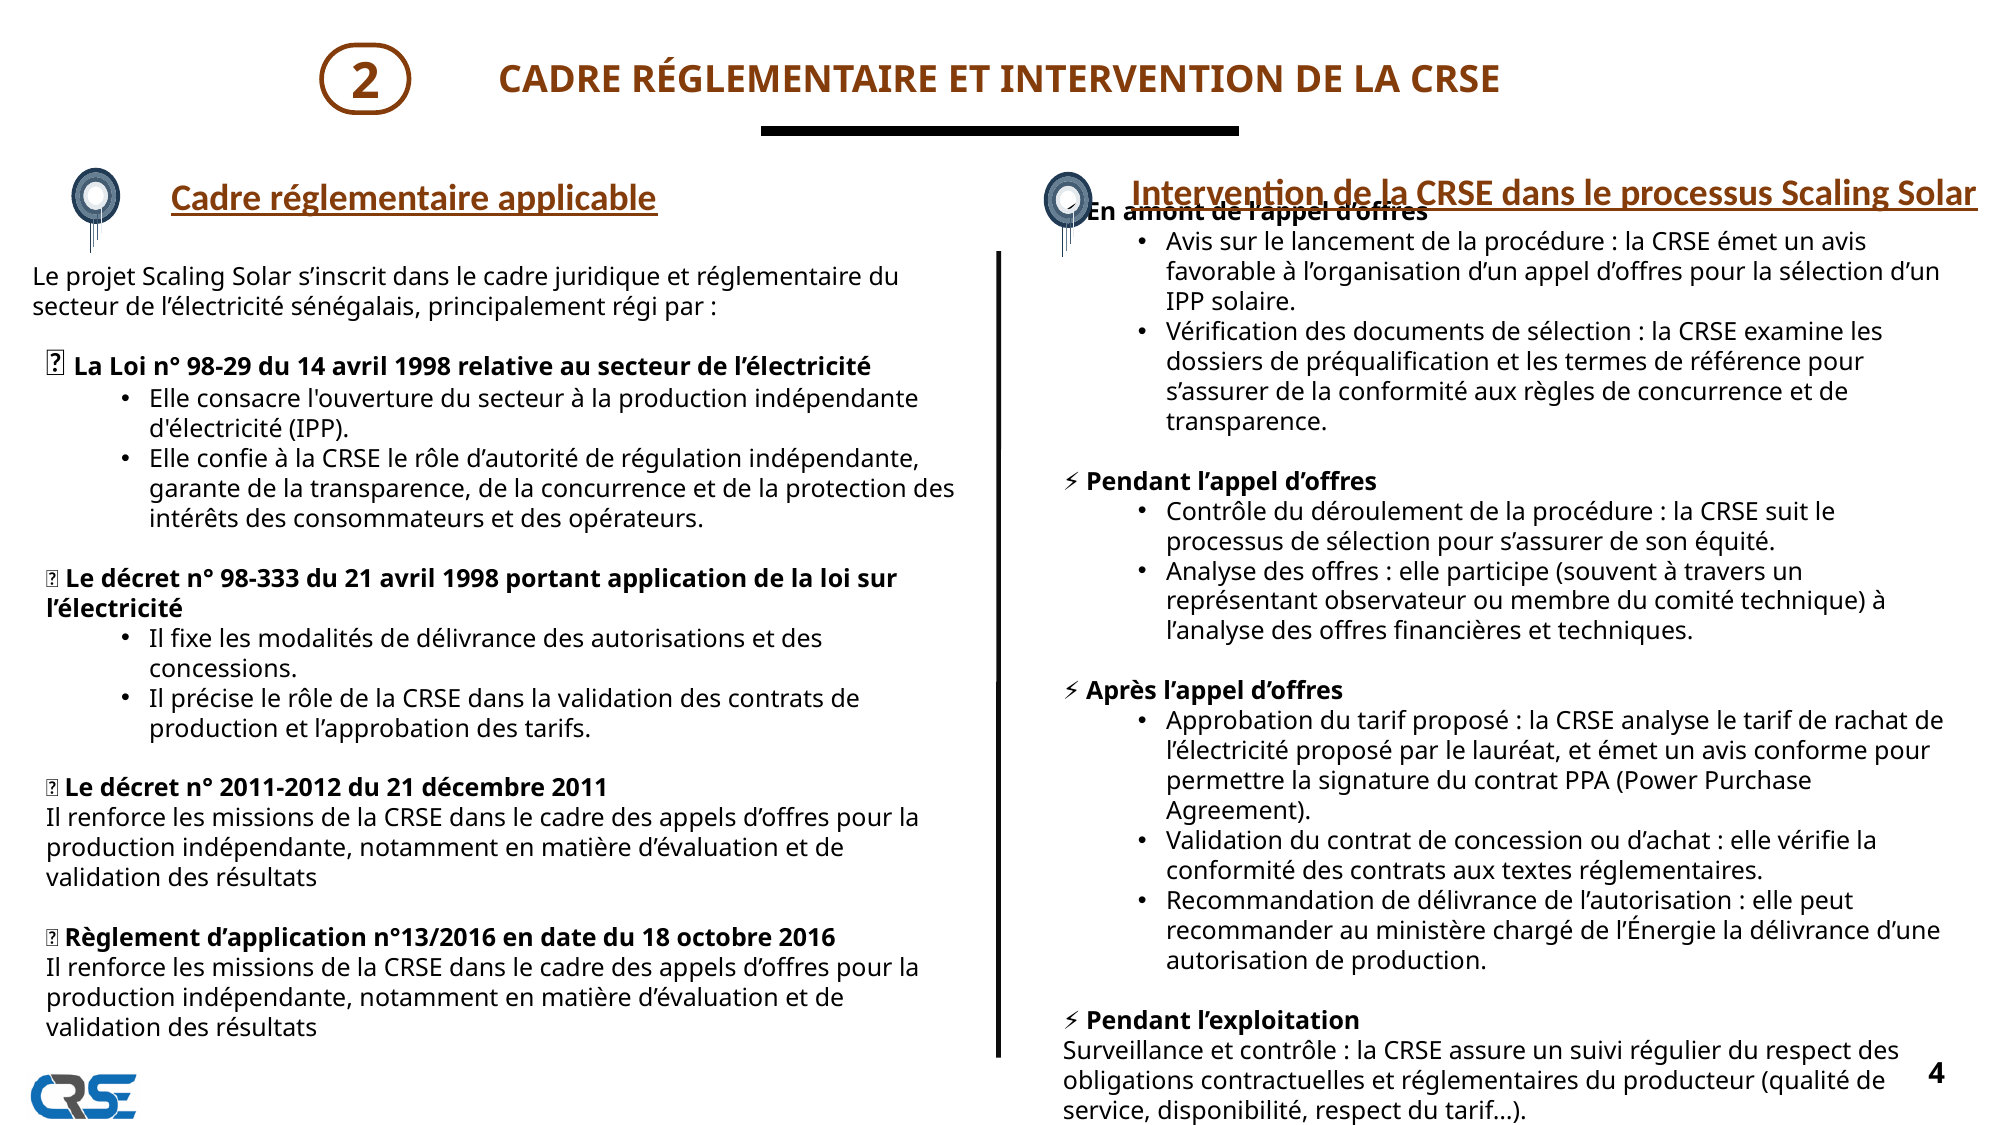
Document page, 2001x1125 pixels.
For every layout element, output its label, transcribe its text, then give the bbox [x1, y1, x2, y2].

text_box ⚡ En amont de l’appel d’offres Avis sur le lancement de la procédure : la CRSE émet un avis favorable à l’organisation d’un appel d’offres pour la sélection d’un IPP solaire. Vérification des documents de sélection : la CRSE examine les dossiers de préqualification et les termes de référence pour s’assurer de la conformité aux règles de concurrence et de transparence. ⚡ Pendant l’appel d’offres Contrôle du déroulement de la procédure : la CRSE suit le processus de sélection pour s’assurer de son équité. Analyse des offres : elle participe (souvent à travers un représentant observateur ou membre du comité technique) à l’analyse des offres financières et techniques. ⚡ Après l’appel d’offres Approbation du tarif proposé : la CRSE analyse le tarif de rachat de l’électricité proposé par le lauréat, et émet un avis conforme pour permettre la signature du contrat PPA (Power Purchase Agreement). Validation du contrat de concession ou d’achat : elle vérifie la conformité des contrats aux textes réglementaires. Recommandation de délivrance de l’autorisation : elle peut recommander au ministère chargé de l’Énergie la délivrance d’une autorisation de production. ⚡ Pendant l’exploitation Surveillance et contrôle : la CRSE assure un suivi régulier du respect des obligations contractuelles et réglementaires du producteur (qualité de service, disponibilité, respect du tarif…). [1047, 221, 1971, 1125]
text_box CADRE RÉGLEMENTAIRE ET INTERVENTION DE LA CRSE [124, 0, 1876, 189]
text_box Cadre réglementaire applicable [81, 165, 882, 226]
text_box Le projet Scaling Solar s’inscrit dans le cadre juridique et réglementaire du secteur de l’électricité sénégalais, principalement régi par : [17, 253, 983, 328]
text_box 📌 La Loi n° 98-29 du 14 avril 1998 relative au secteur de l’électricité Elle consacre l'ouverture du secteur à la production indépendante d'électricité (IPP). Elle confie à la CRSE le rôle d’autorité de régulation indépendante, garante de la transparence, de la concurrence et de la protection des intérêts des consommateurs et des opérateurs. 📌 Le décret n° 98-333 du 21 avril 1998 portant application de la loi sur l’électricité Il fixe les modalités de délivrance des autorisations et des concessions. Il précise le rôle de la CRSE dans la validation des contrats de production et l’approbation des tarifs. 📌 Le décret n° 2011-2012 du 21 décembre 2011 Il renforce les missions de la CRSE dans le cadre des appels d’offres pour la production indépendante, notamment en matière d’évaluation et de validation des résultats 📌 Règlement d’application n°13/2016 en date du 18 octobre 2016 Il renforce les missions de la CRSE dans le cadre des appels d’offres pour la production indépendante, notamment en matière d’évaluation et de validation des résultats [31, 330, 972, 1079]
text_box 2 [321, 45, 410, 113]
text_box 4 [1913, 1046, 1960, 1097]
picture [26, 1071, 140, 1119]
text_box Intervention de la CRSE dans le processus Scaling Solar [1041, 160, 2000, 221]
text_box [1043, 171, 1093, 258]
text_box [71, 167, 121, 254]
